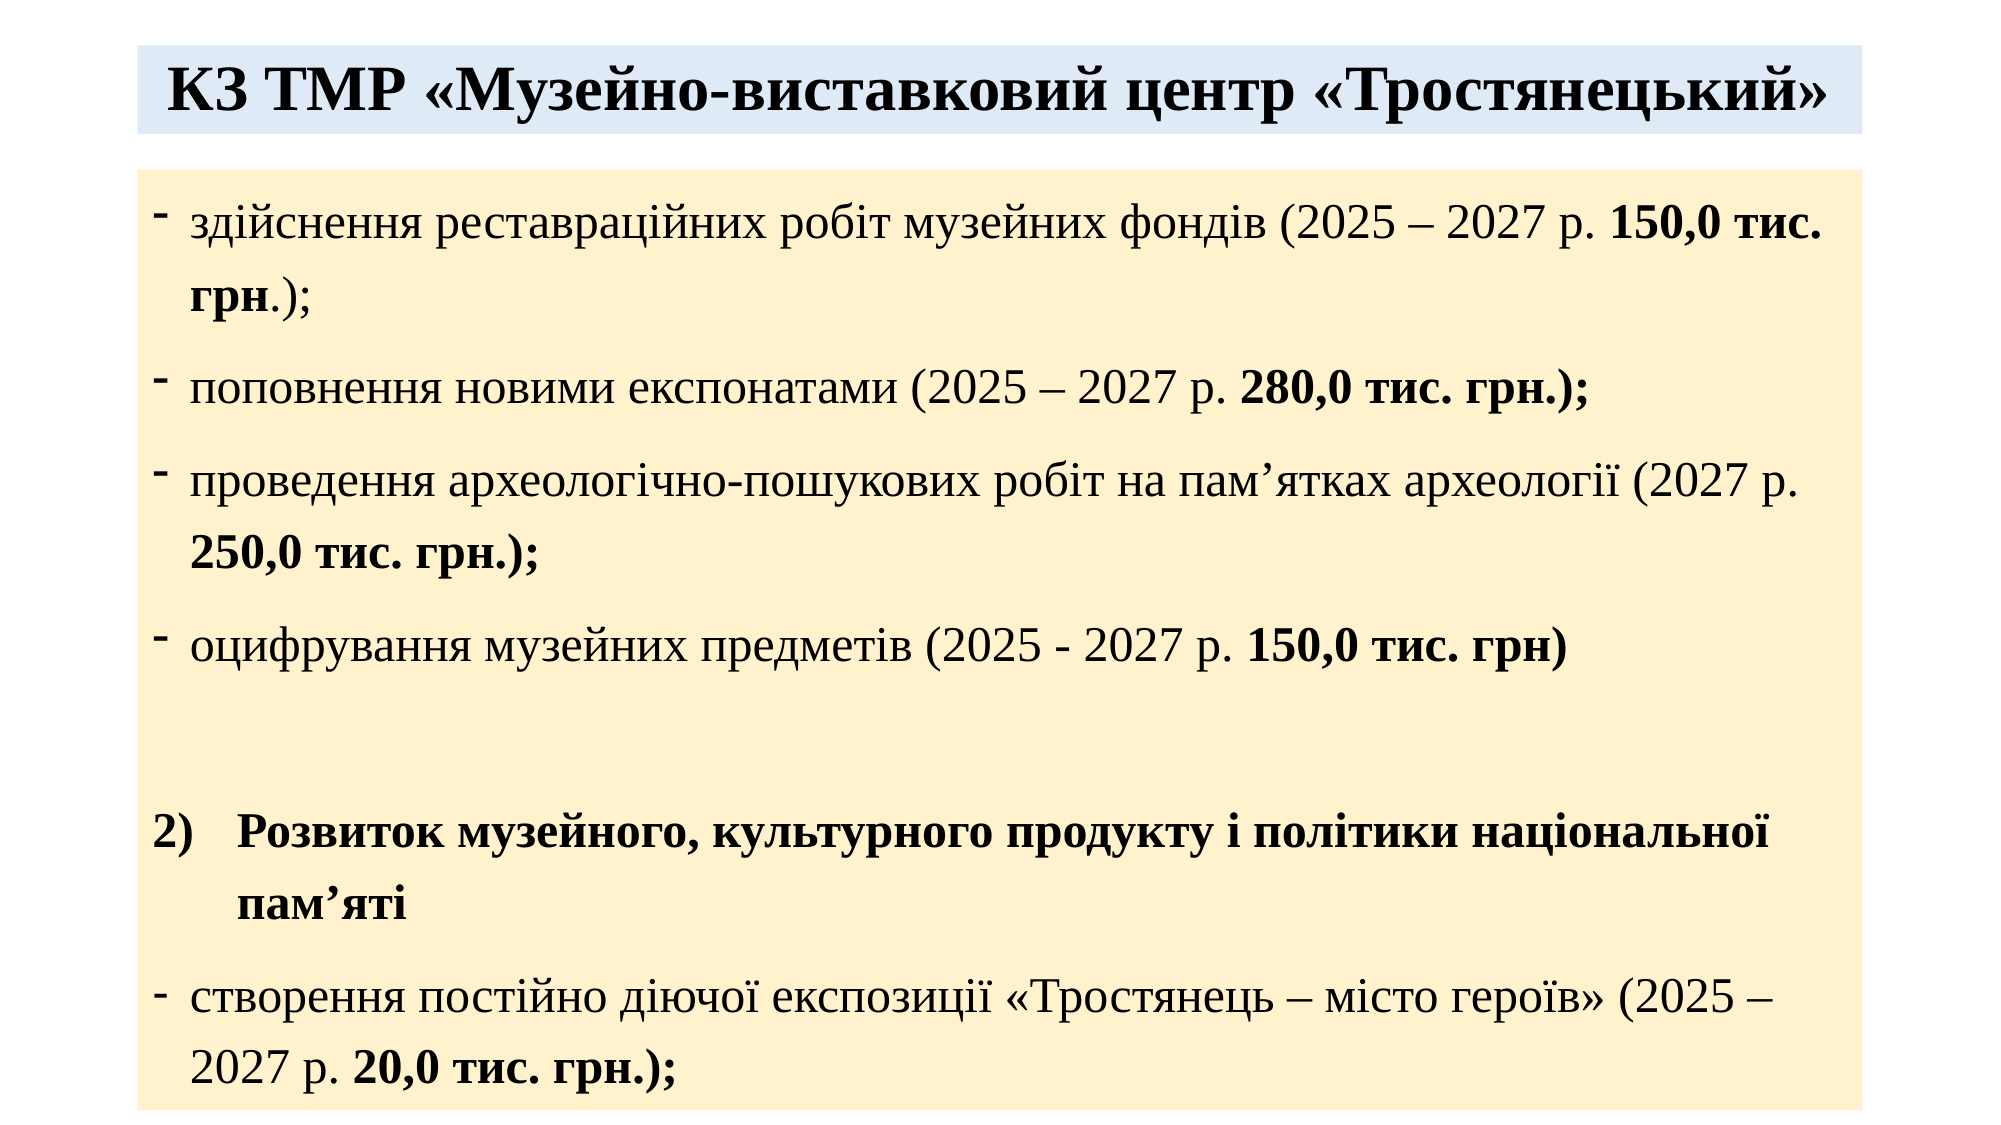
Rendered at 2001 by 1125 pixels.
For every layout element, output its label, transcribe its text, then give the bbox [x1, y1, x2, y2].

title КЗ ТМР «Музейно-виставковий центр «Тростянецький» [137, 45, 1863, 134]
list здійснення реставраційних робіт музейних фондів (2025 – 2027 р. 150,0 тис. грн.); поповнення новими експонатами (2025 – 2027 р. 280,0 тис. грн.); проведення археологічно-пошукових робіт на пам’ятках археології (2027 р. 250,0 тис. грн.); оцифрування музейних предметів (2025 - 2027 р. 150,0 тис. грн) Розвиток музейного, культурного продукту і політики національної пам’яті створення постійно діючої експозиції «Тростянець – місто героїв» (2025 – 2027 р. 20,0 тис. грн.); [137, 169, 1863, 1111]
